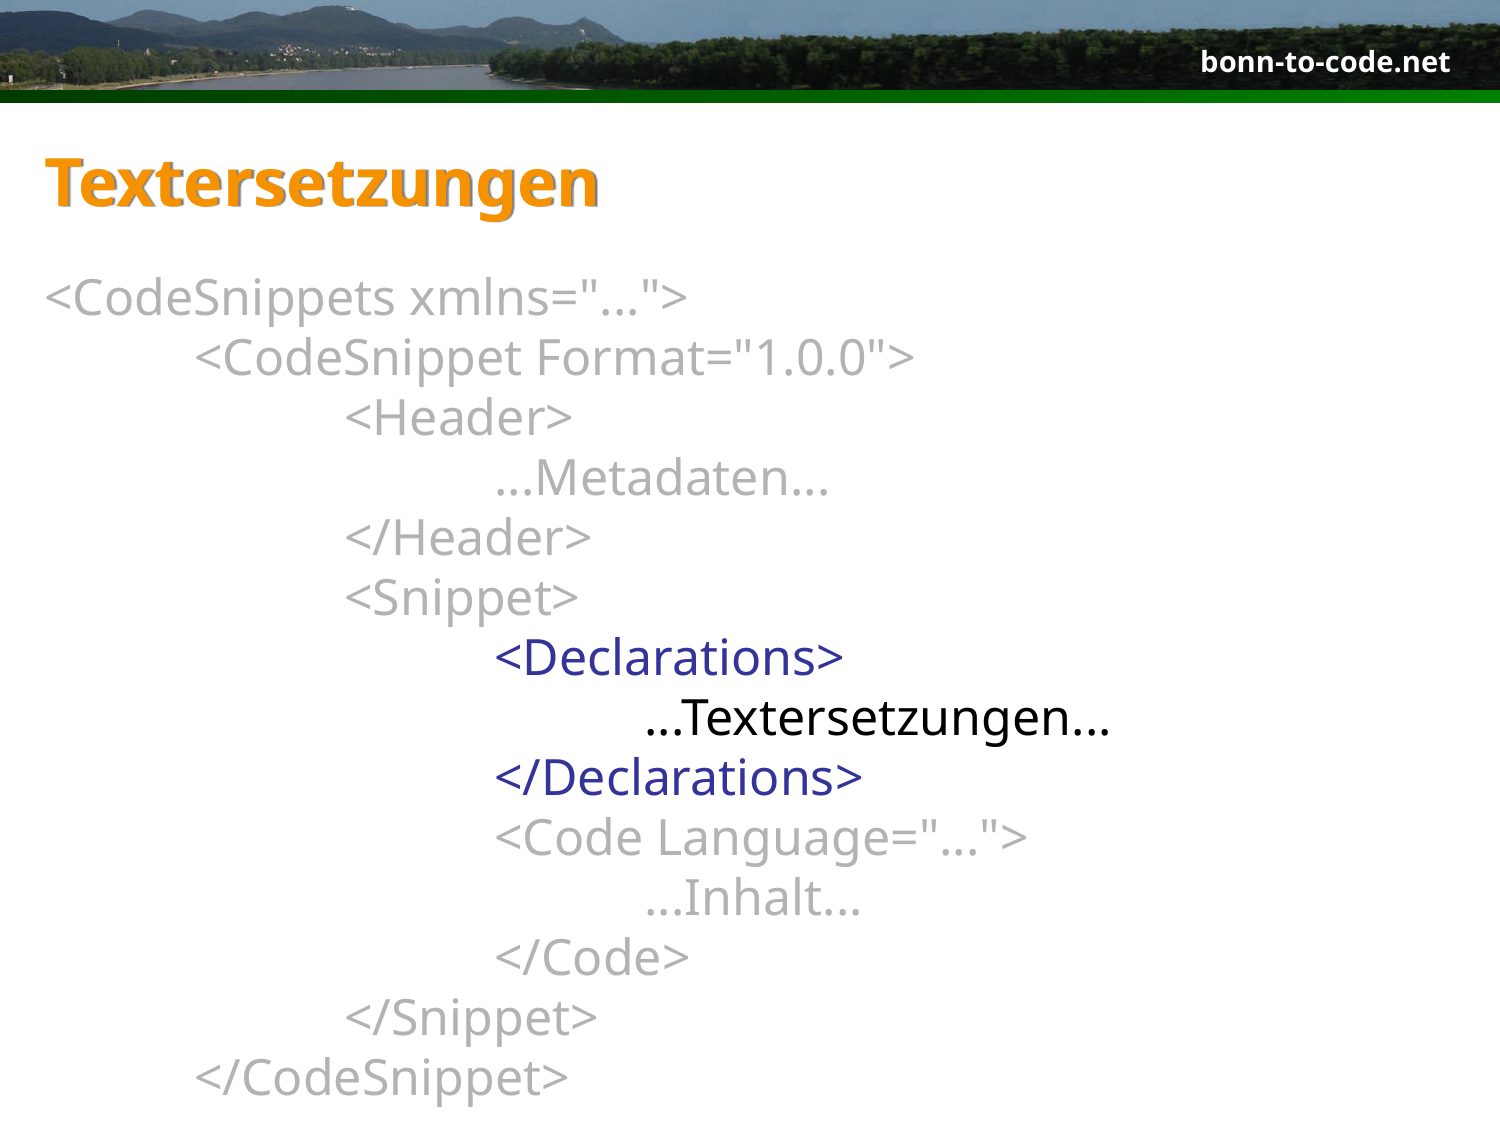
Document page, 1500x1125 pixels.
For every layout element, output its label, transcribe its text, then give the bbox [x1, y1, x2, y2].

picture [0, 0, 1500, 90]
title Textersetzungen [29, 101, 1471, 257]
list <CodeSnippets xmlns="..."> <CodeSnippet Format="1.0.0"> <Header> ...Metadaten... </Header> <Snippet> <Declarations> ...Textersetzungen... </Declarations> <Code Language="..."> ...Inhalt... </Code> </Snippet> </CodeSnippet> [29, 257, 1471, 1114]
